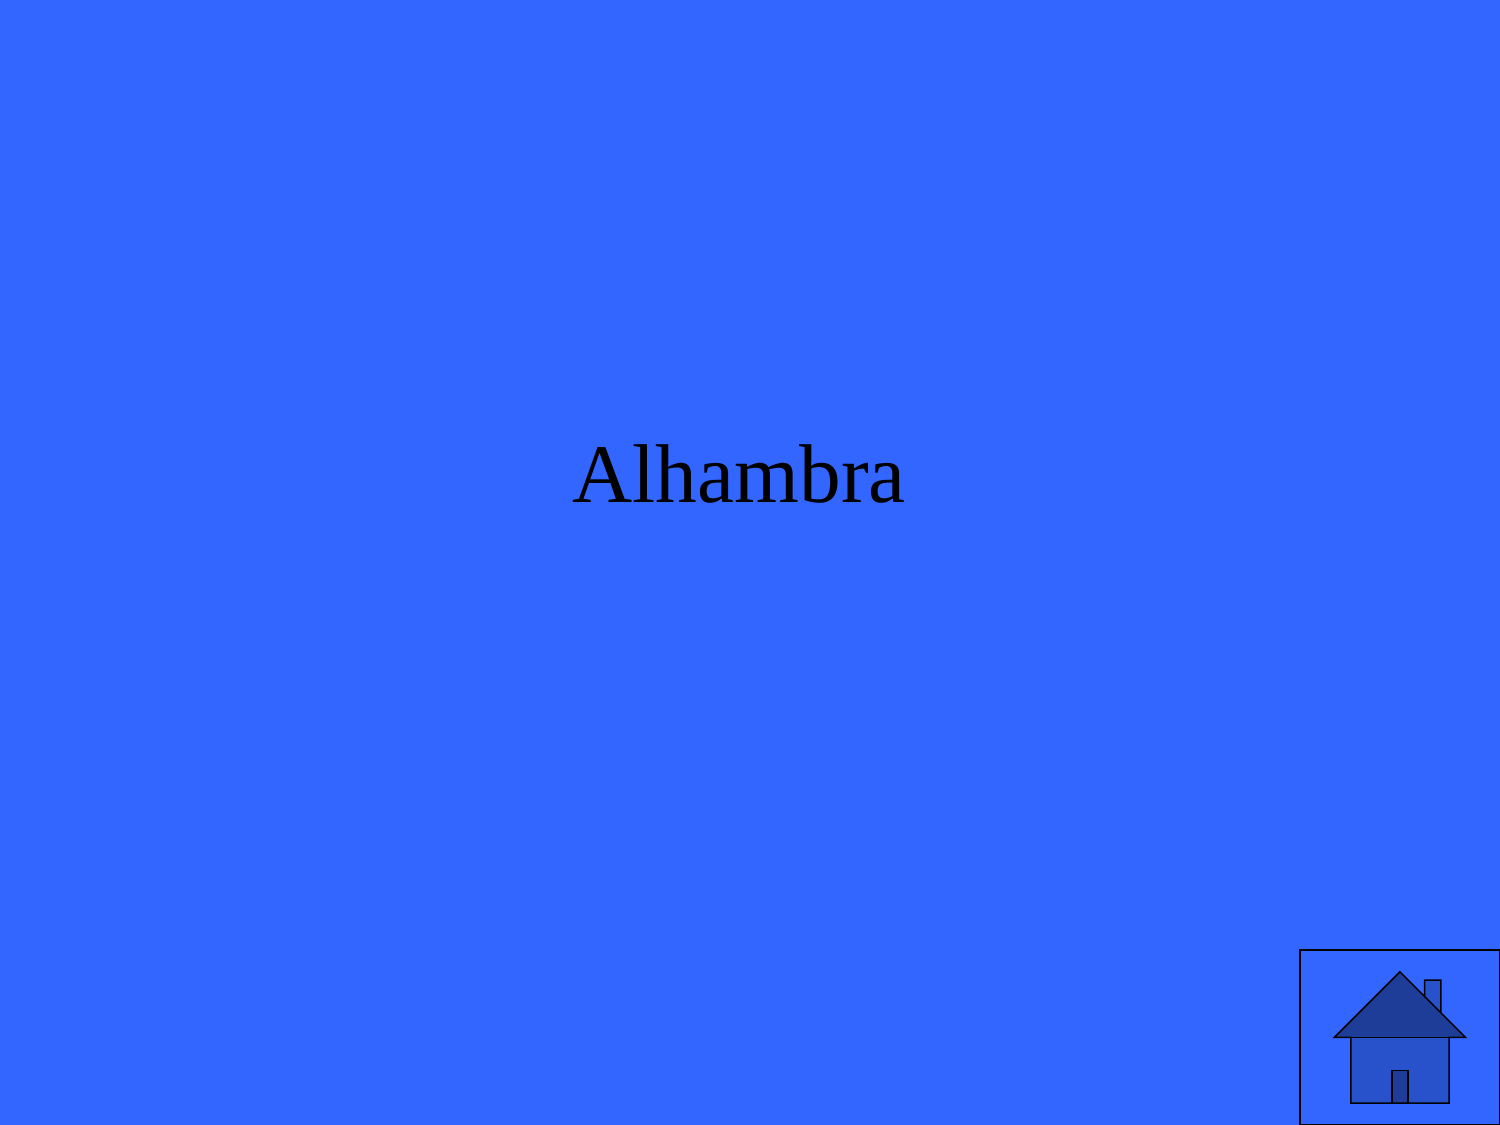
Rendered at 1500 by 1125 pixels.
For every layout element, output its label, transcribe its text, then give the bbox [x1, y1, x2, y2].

text_box [1299, 950, 1500, 1125]
title Alhambra [112, 374, 1388, 563]
